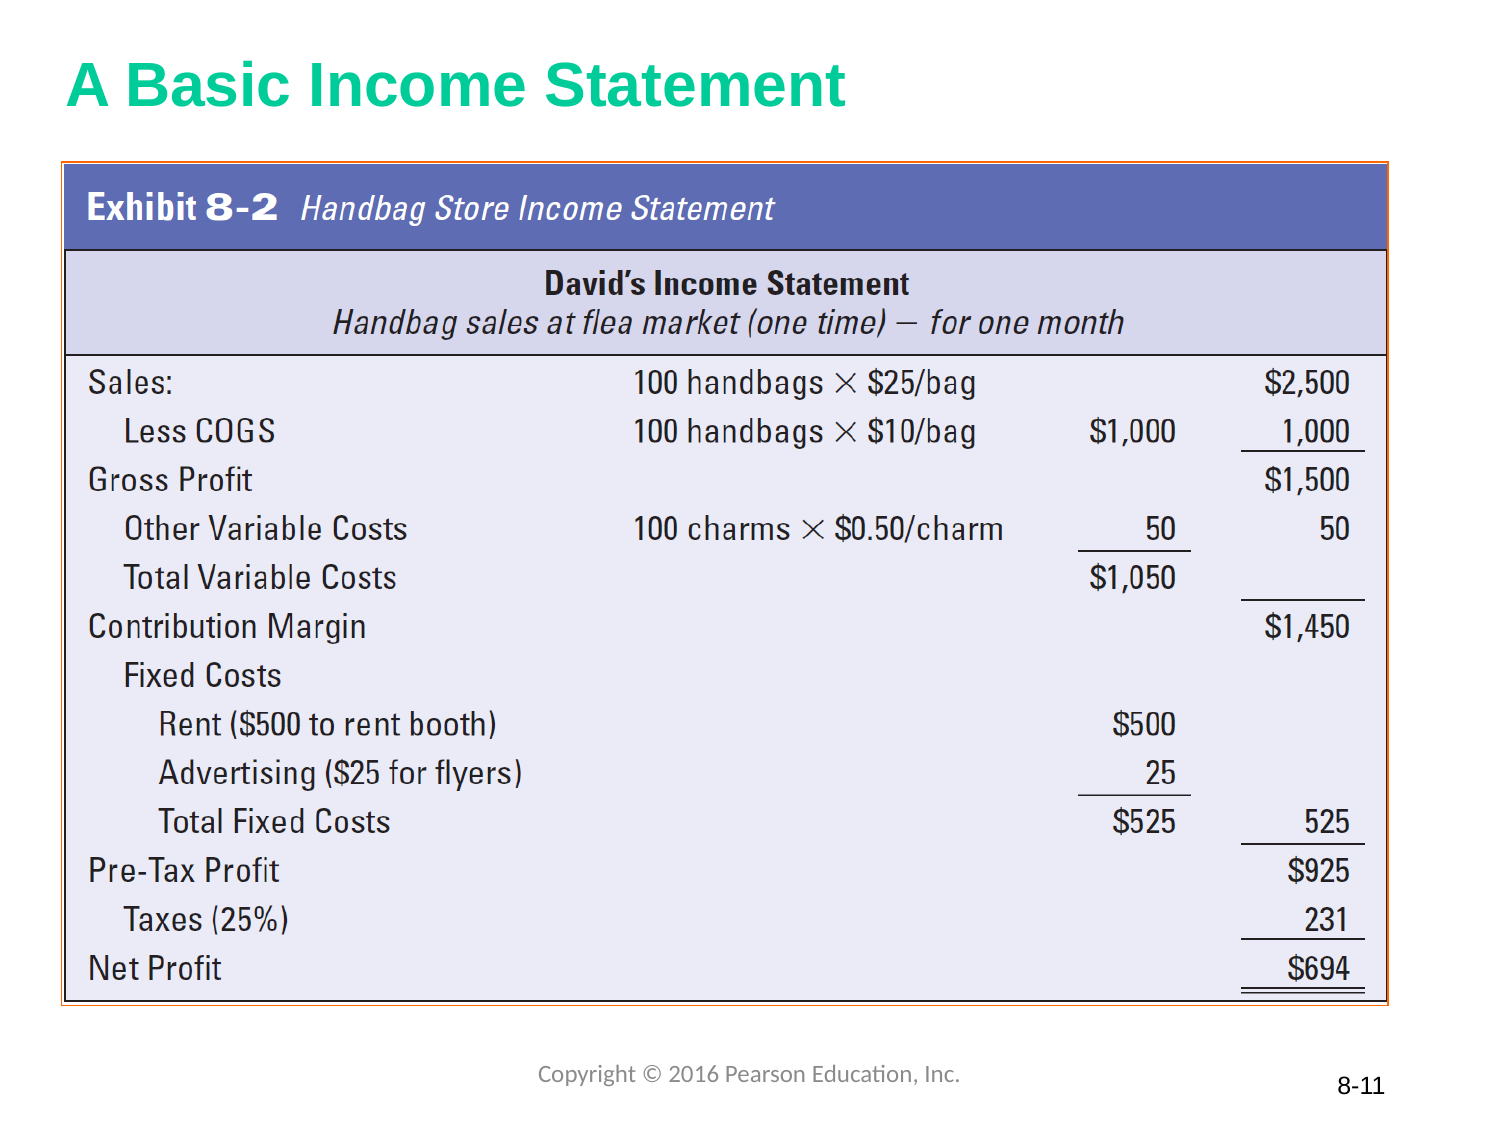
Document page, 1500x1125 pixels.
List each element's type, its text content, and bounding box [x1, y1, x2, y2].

footer Copyright © 2016 Pearson Education, Inc. [512, 1042, 988, 1103]
title A Basic Income Statement [50, 0, 1400, 175]
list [62, 162, 1388, 1006]
